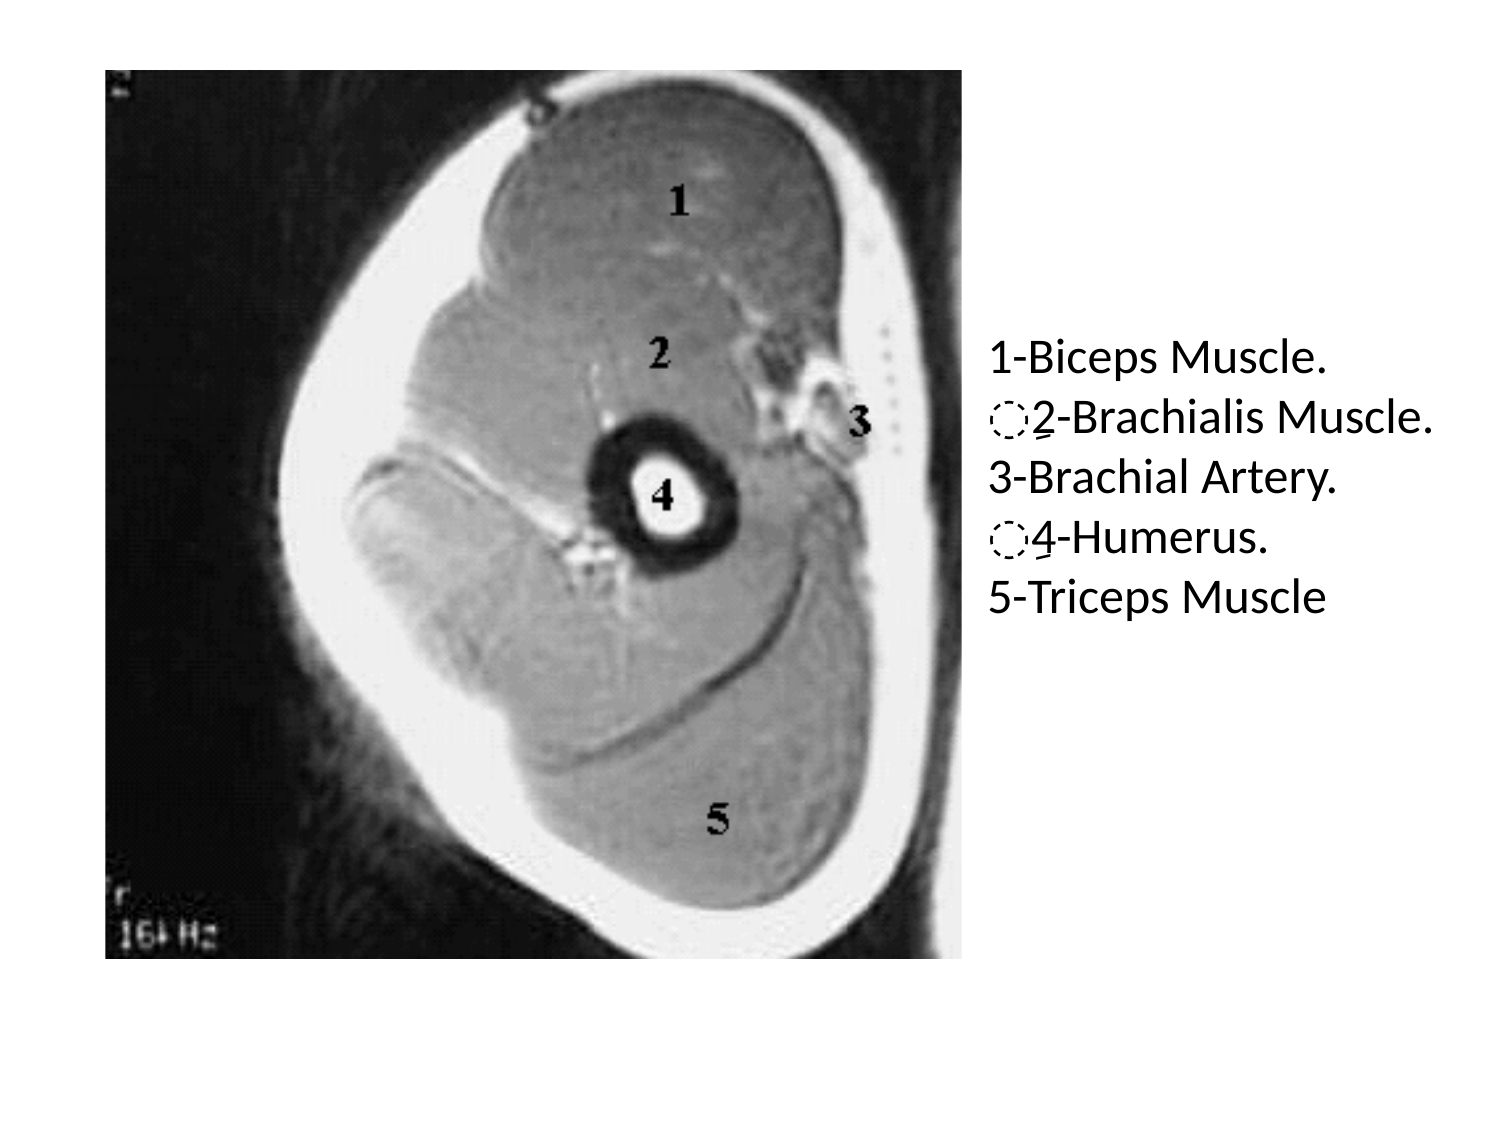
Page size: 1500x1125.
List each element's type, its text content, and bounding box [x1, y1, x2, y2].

picture [105, 70, 962, 959]
text_box 1-Biceps Muscle. ِ2-Brachialis Muscle. 3-Brachial Artery. ِ4-Humerus. 5-Triceps Muscle [972, 316, 1500, 692]
